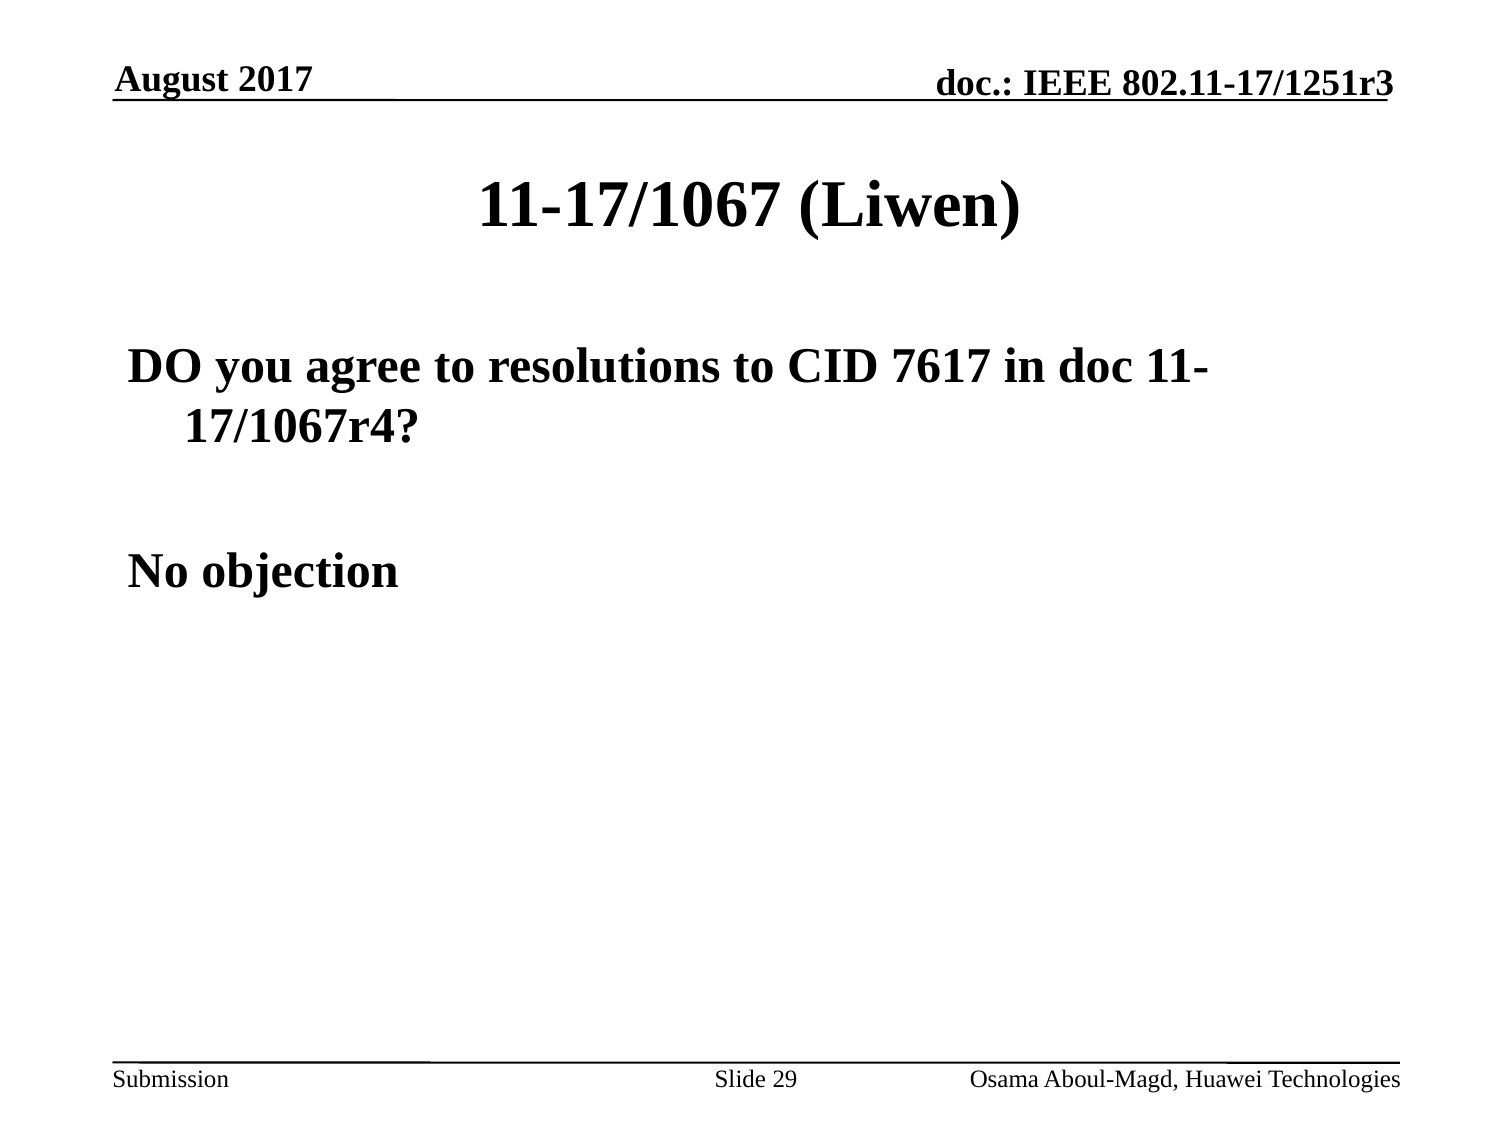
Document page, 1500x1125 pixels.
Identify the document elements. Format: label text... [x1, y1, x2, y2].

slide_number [114, 54, 423, 100]
slide_number Slide 29 [712, 1061, 800, 1123]
footer Osama Aboul-Magd, Huawei Technologies [878, 1061, 1402, 1093]
title 11-17/1067 (Liwen) [112, 112, 1388, 288]
list DO you agree to resolutions to CID 7617 in doc 11-17/1067r4? No objection [112, 324, 1388, 1000]
